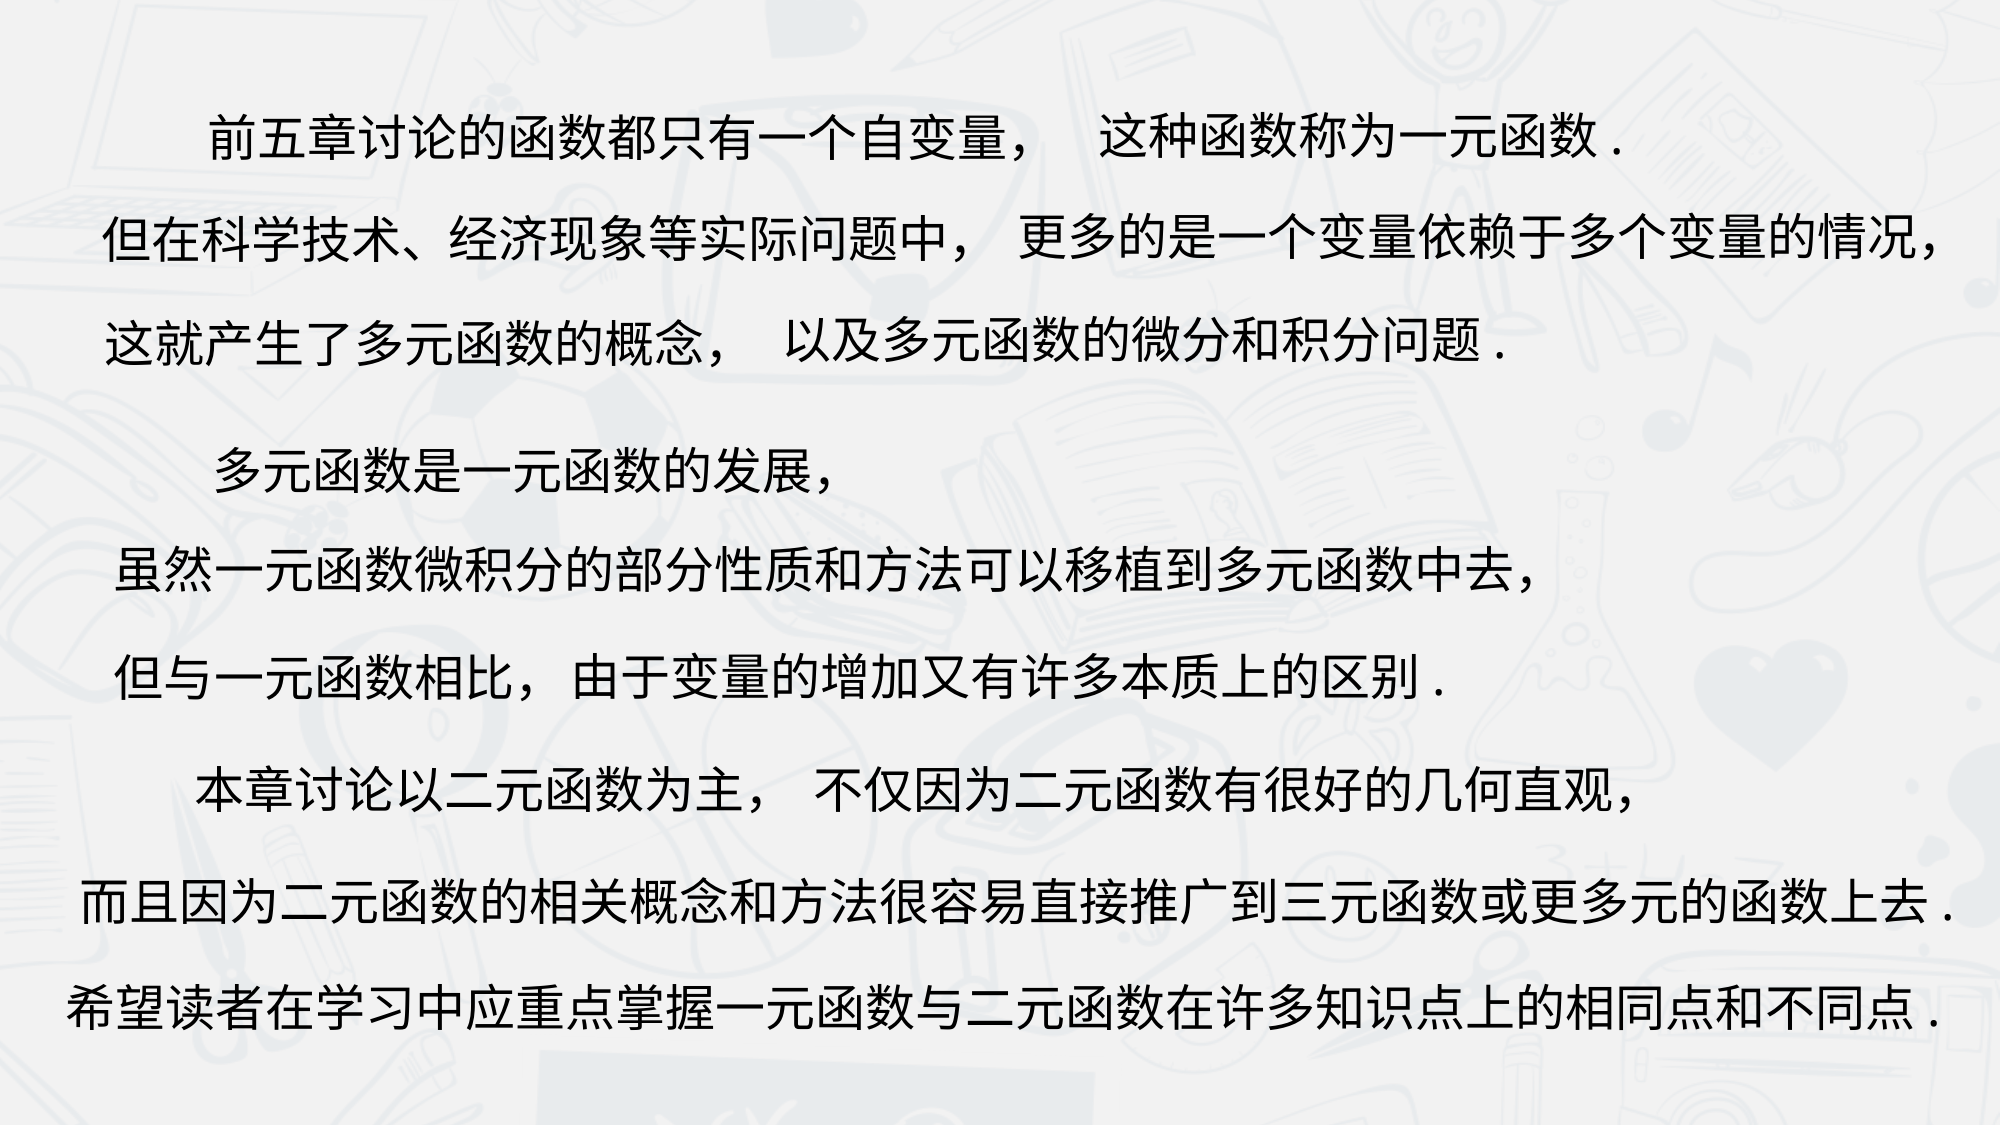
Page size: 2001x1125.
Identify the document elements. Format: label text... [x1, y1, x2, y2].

text_box 希望读者在学习中应重点掌握一元函数与二元函数在许多知识点上的相同点和不同点. [6, 991, 1966, 1044]
text_box 这就产生了多元函数的概念， [45, 327, 1738, 380]
text_box 更多的是一个变量依赖于多个变量的情况， [958, 220, 2000, 274]
text_box 前五章讨论的函数都只有一个自变量， [192, 99, 1434, 174]
text_box 经济现象等实际问题中， [0, 222, 1014, 275]
text_box 但与一元函数相比， [55, 661, 1748, 714]
text_box 不仅因为二元函数有很好的几何直观， [754, 773, 2000, 826]
text_box 由于变量的增加又有许多本质上的区别. [511, 659, 2000, 713]
text_box 虽然一元函数微积分的部分性质和方法可以移植到多元函数中去， [55, 553, 1748, 606]
text_box 以及多元函数的微分和积分问题. [722, 323, 2000, 377]
text_box 这种函数称为一元函数. [1039, 119, 2000, 172]
text_box 本章讨论以二元函数为主， [112, 773, 754, 826]
text_box 而且因为二元函数的相关概念和方法很容易直接推广到三元函数或更多元的函数上去. [20, 884, 1952, 938]
text_box 多元函数是一元函数的发展， [153, 454, 1847, 507]
